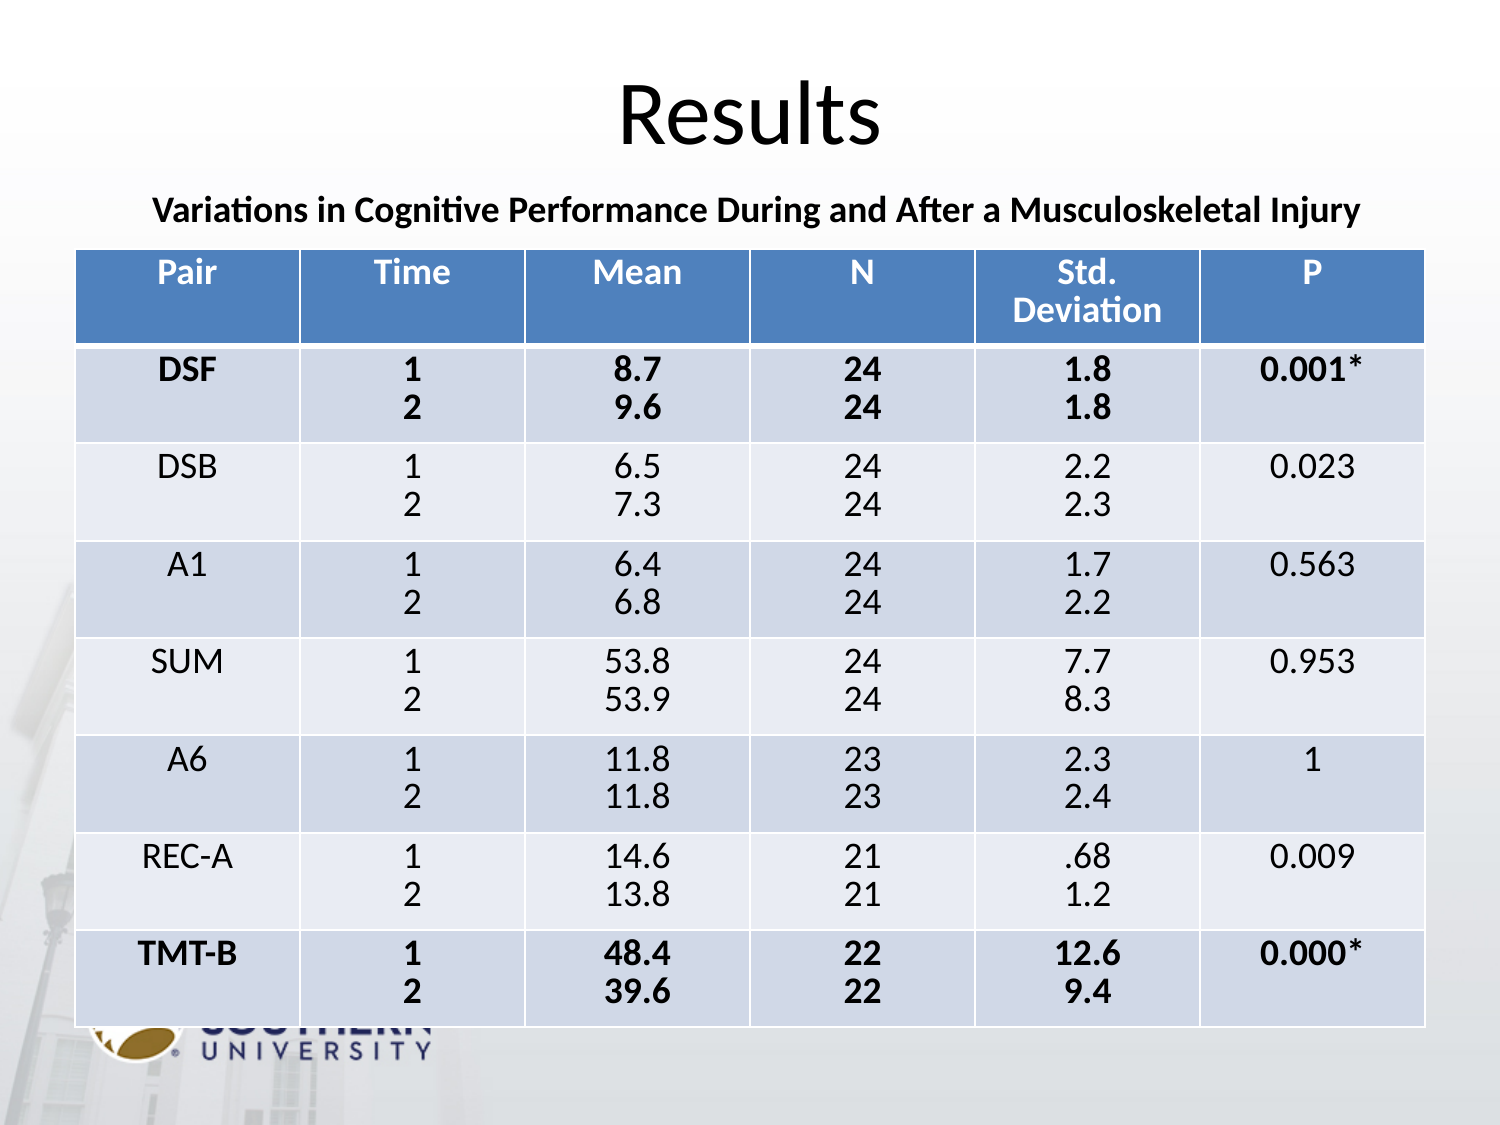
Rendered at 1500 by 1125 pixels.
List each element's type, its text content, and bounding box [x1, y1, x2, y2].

table_cell .68 1.2 [976, 834, 1199, 929]
table_cell 0.563 [1201, 542, 1424, 637]
table_cell 0.023 [1201, 444, 1424, 540]
table_cell 1 2 [301, 736, 524, 832]
table_cell 0.953 [1201, 639, 1424, 734]
table_cell 1 [1201, 736, 1424, 832]
table_cell 14.6 13.8 [526, 834, 749, 929]
table_cell 1 2 [301, 931, 524, 1026]
table_cell TMT-B [76, 931, 299, 1026]
table_cell 2.3 2.4 [976, 736, 1199, 832]
table_cell 1 2 [301, 834, 524, 929]
table_header Pair [76, 250, 299, 343]
table_cell 1 2 [301, 639, 524, 734]
table_cell 7.7 8.3 [976, 639, 1199, 734]
table_cell 1 2 [301, 444, 524, 540]
picture [0, 0, 1500, 1125]
table_cell 0.001* [1201, 349, 1424, 442]
title Results [75, 45, 1425, 158]
text_box Variations in Cognitive Performance During and After a Musculoskeletal Injury [75, 177, 1440, 238]
table_cell 11.8 11.8 [526, 736, 749, 832]
table_header P [1201, 250, 1424, 343]
table_cell REC-A [76, 834, 299, 929]
table_cell 1 2 [301, 349, 524, 442]
table_cell SUM [76, 639, 299, 734]
table_cell 24 24 [751, 444, 974, 540]
table_header N [751, 250, 974, 343]
table_cell 12.6 9.4 [976, 931, 1199, 1026]
table_cell 6.5 7.3 [526, 444, 749, 540]
table_cell 24 24 [751, 639, 974, 734]
table_cell DSB [76, 444, 299, 540]
table_cell 0.009 [1201, 834, 1424, 929]
table_cell 6.4 6.8 [526, 542, 749, 637]
table_cell 53.8 53.9 [526, 639, 749, 734]
table_cell 24 24 [751, 349, 974, 442]
table_cell A1 [76, 542, 299, 637]
table_cell 48.4 39.6 [526, 931, 749, 1026]
table_cell 1.7 2.2 [976, 542, 1199, 637]
table_cell 23 23 [751, 736, 974, 832]
table_cell 22 22 [751, 931, 974, 1026]
table_cell 0.000* [1201, 931, 1424, 1026]
table_cell DSF [76, 349, 299, 442]
table_cell 2.2 2.3 [976, 444, 1199, 540]
table_header Time [301, 250, 524, 343]
table_header Std. Deviation [976, 250, 1199, 343]
table_cell 21 21 [751, 834, 974, 929]
table_cell 1.8 1.8 [976, 349, 1199, 442]
table_cell 8.7 9.6 [526, 349, 749, 442]
table_header Mean [526, 250, 749, 343]
table_cell 1 2 [301, 542, 524, 637]
table_cell 24 24 [751, 542, 974, 637]
table_cell A6 [76, 736, 299, 832]
